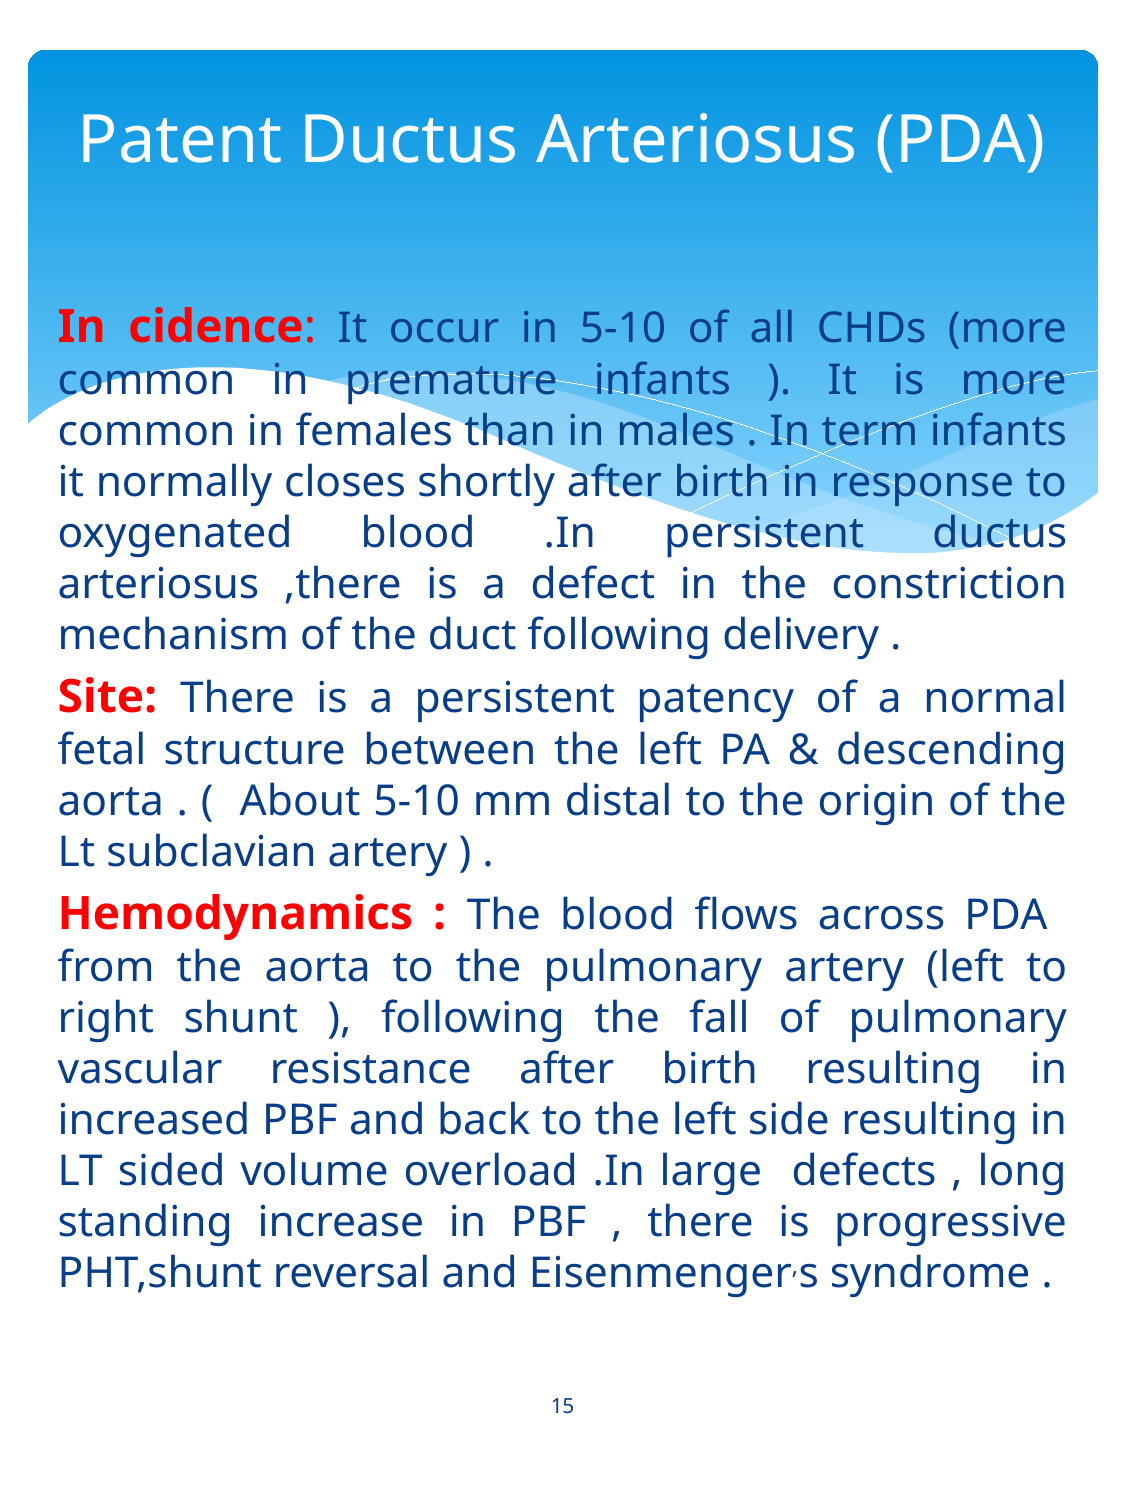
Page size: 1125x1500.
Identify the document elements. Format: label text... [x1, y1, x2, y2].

title Patent Ductus Arteriosus (PDA) [56, 73, 1069, 279]
slide_number 15 [491, 1367, 634, 1447]
